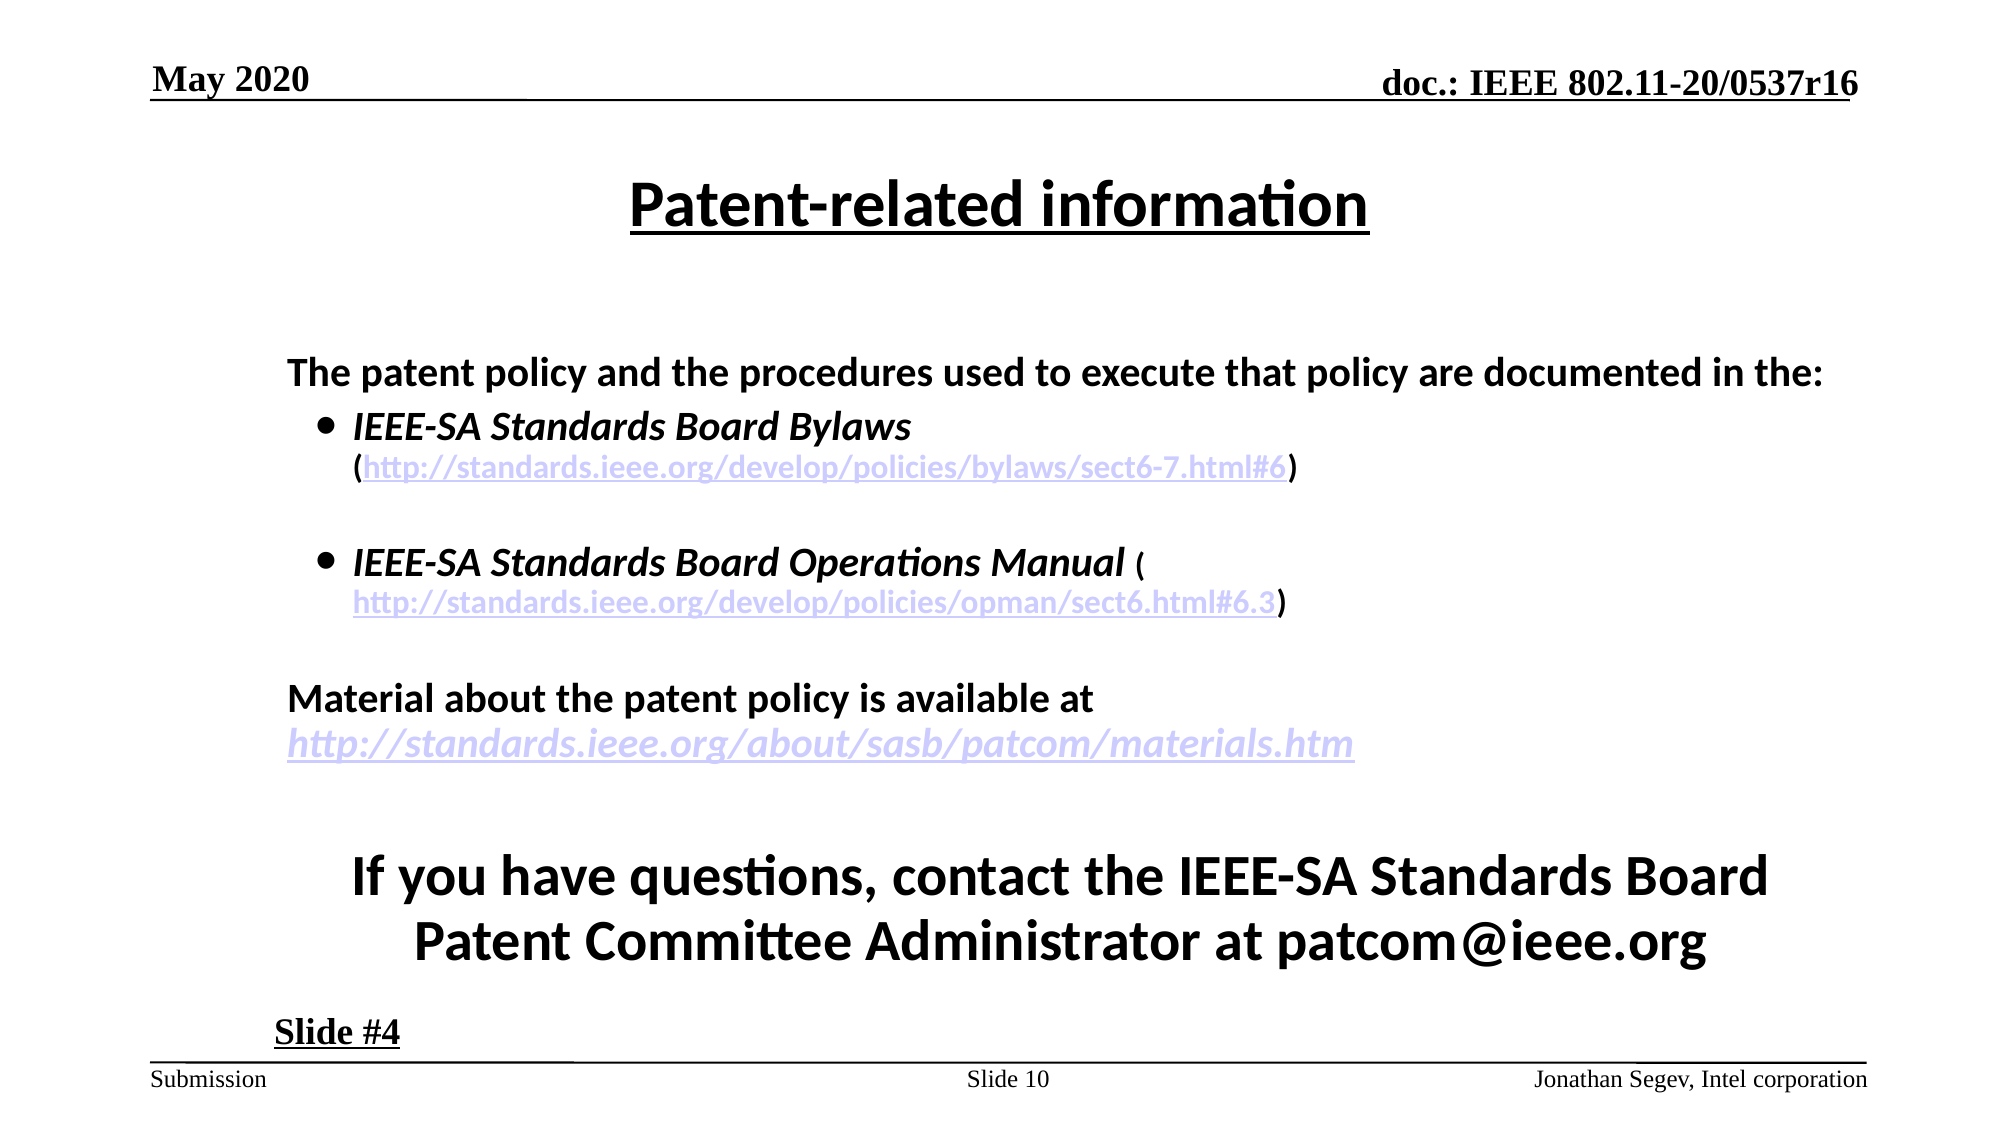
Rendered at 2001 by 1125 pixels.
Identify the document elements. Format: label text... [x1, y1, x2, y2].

footer Jonathan Segev, Intel corporation [1171, 1061, 1869, 1093]
title Patent-related information [149, 112, 1850, 288]
list The patent policy and the procedures used to execute that policy are documented in the: IEEE-SA Standards Board Bylaws (http://standards.ieee.org/develop/policies/bylaws/sect6-7.html#6) IEEE-SA Standards Board Operations Manual (http://standards.ieee.org/develop/policies/opman/sect6.html#6.3) Material about the patent policy is available at http://standards.ieee.org/about/sasb/patcom/materials.htm If you have questions, contact the IEEE-SA Standards Board Patent Committee Administrator at patcom@ieee.org [149, 324, 1850, 1000]
text_box Slide #4 [259, 999, 416, 1060]
slide_number Slide 10 [950, 1061, 1067, 1123]
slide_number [152, 54, 563, 100]
